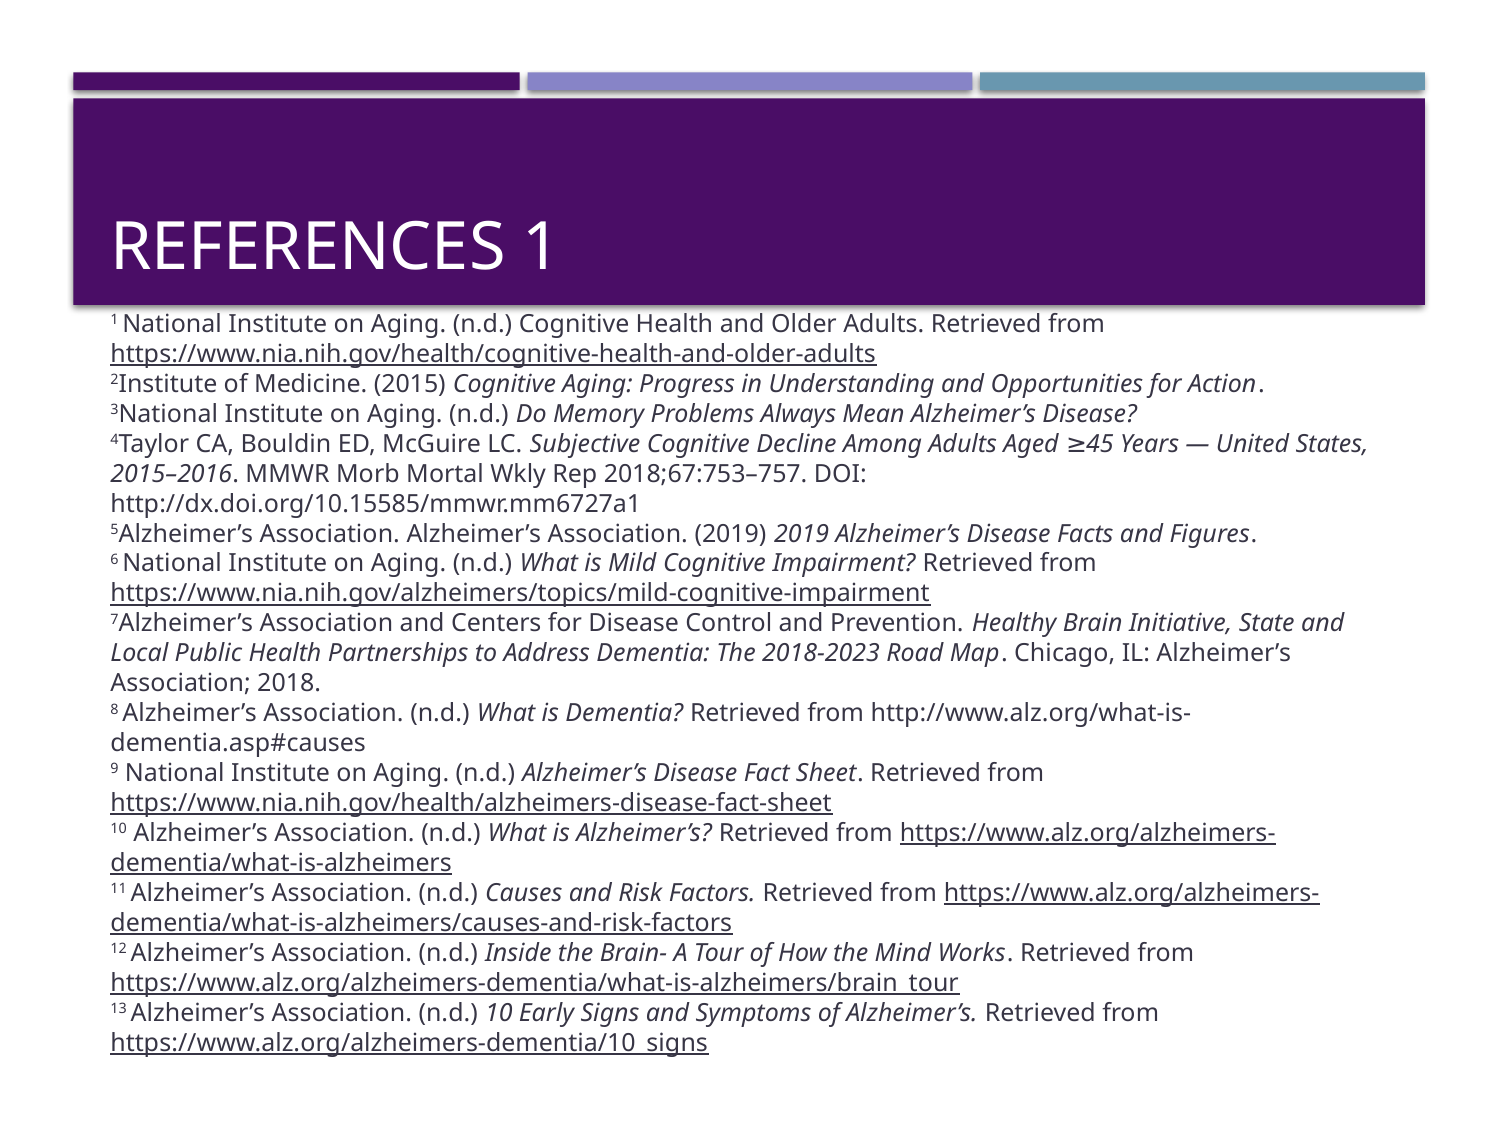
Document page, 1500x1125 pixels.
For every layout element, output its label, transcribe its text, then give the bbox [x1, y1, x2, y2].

title References 1 [95, 112, 1406, 291]
list 1 National Institute on Aging. (n.d.) Cognitive Health and Older Adults. Retrieved from https://www.nia.nih.gov/health/cognitive-health-and-older-adults 2Institute of Medicine. (2015) Cognitive Aging: Progress in Understanding and Opportunities for Action. 3National Institute on Aging. (n.d.) Do Memory Problems Always Mean Alzheimer’s Disease? 4Taylor CA, Bouldin ED, McGuire LC. Subjective Cognitive Decline Among Adults Aged ≥45 Years — United States, 2015–2016. MMWR Morb Mortal Wkly Rep 2018;67:753–757. DOI: http://dx.doi.org/10.15585/mmwr.mm6727a1 5Alzheimer’s Association. Alzheimer’s Association. (2019) 2019 Alzheimer’s Disease Facts and Figures. 6 National Institute on Aging. (n.d.) What is Mild Cognitive Impairment? Retrieved from https://www.nia.nih.gov/alzheimers/topics/mild-cognitive-impairment 7Alzheimer’s Association and Centers for Disease Control and Prevention. Healthy Brain Initiative, State and Local Public Health Partnerships to Address Dementia: The 2018-2023 Road Map. Chicago, IL: Alzheimer’s Association; 2018. 8 Alzheimer’s Association. (n.d.) What is Dementia? Retrieved from http://www.alz.org/what-is-dementia.asp#causes 9 National Institute on Aging. (n.d.) Alzheimer’s Disease Fact Sheet. Retrieved from https://www.nia.nih.gov/health/alzheimers-disease-fact-sheet 10 Alzheimer’s Association. (n.d.) What is Alzheimer’s? Retrieved from https://www.alz.org/alzheimers-dementia/what-is-alzheimers 11 Alzheimer’s Association. (n.d.) Causes and Risk Factors. Retrieved from https://www.alz.org/alzheimers-dementia/what-is-alzheimers/causes-and-risk-factors 12 Alzheimer’s Association. (n.d.) Inside the Brain- A Tour of How the Mind Works. Retrieved from https://www.alz.org/alzheimers-dementia/what-is-alzheimers/brain_tour 13 Alzheimer’s Association. (n.d.) 10 Early Signs and Symptoms of Alzheimer’s. Retrieved from https://www.alz.org/alzheimers-dementia/10_signs [95, 365, 1406, 998]
